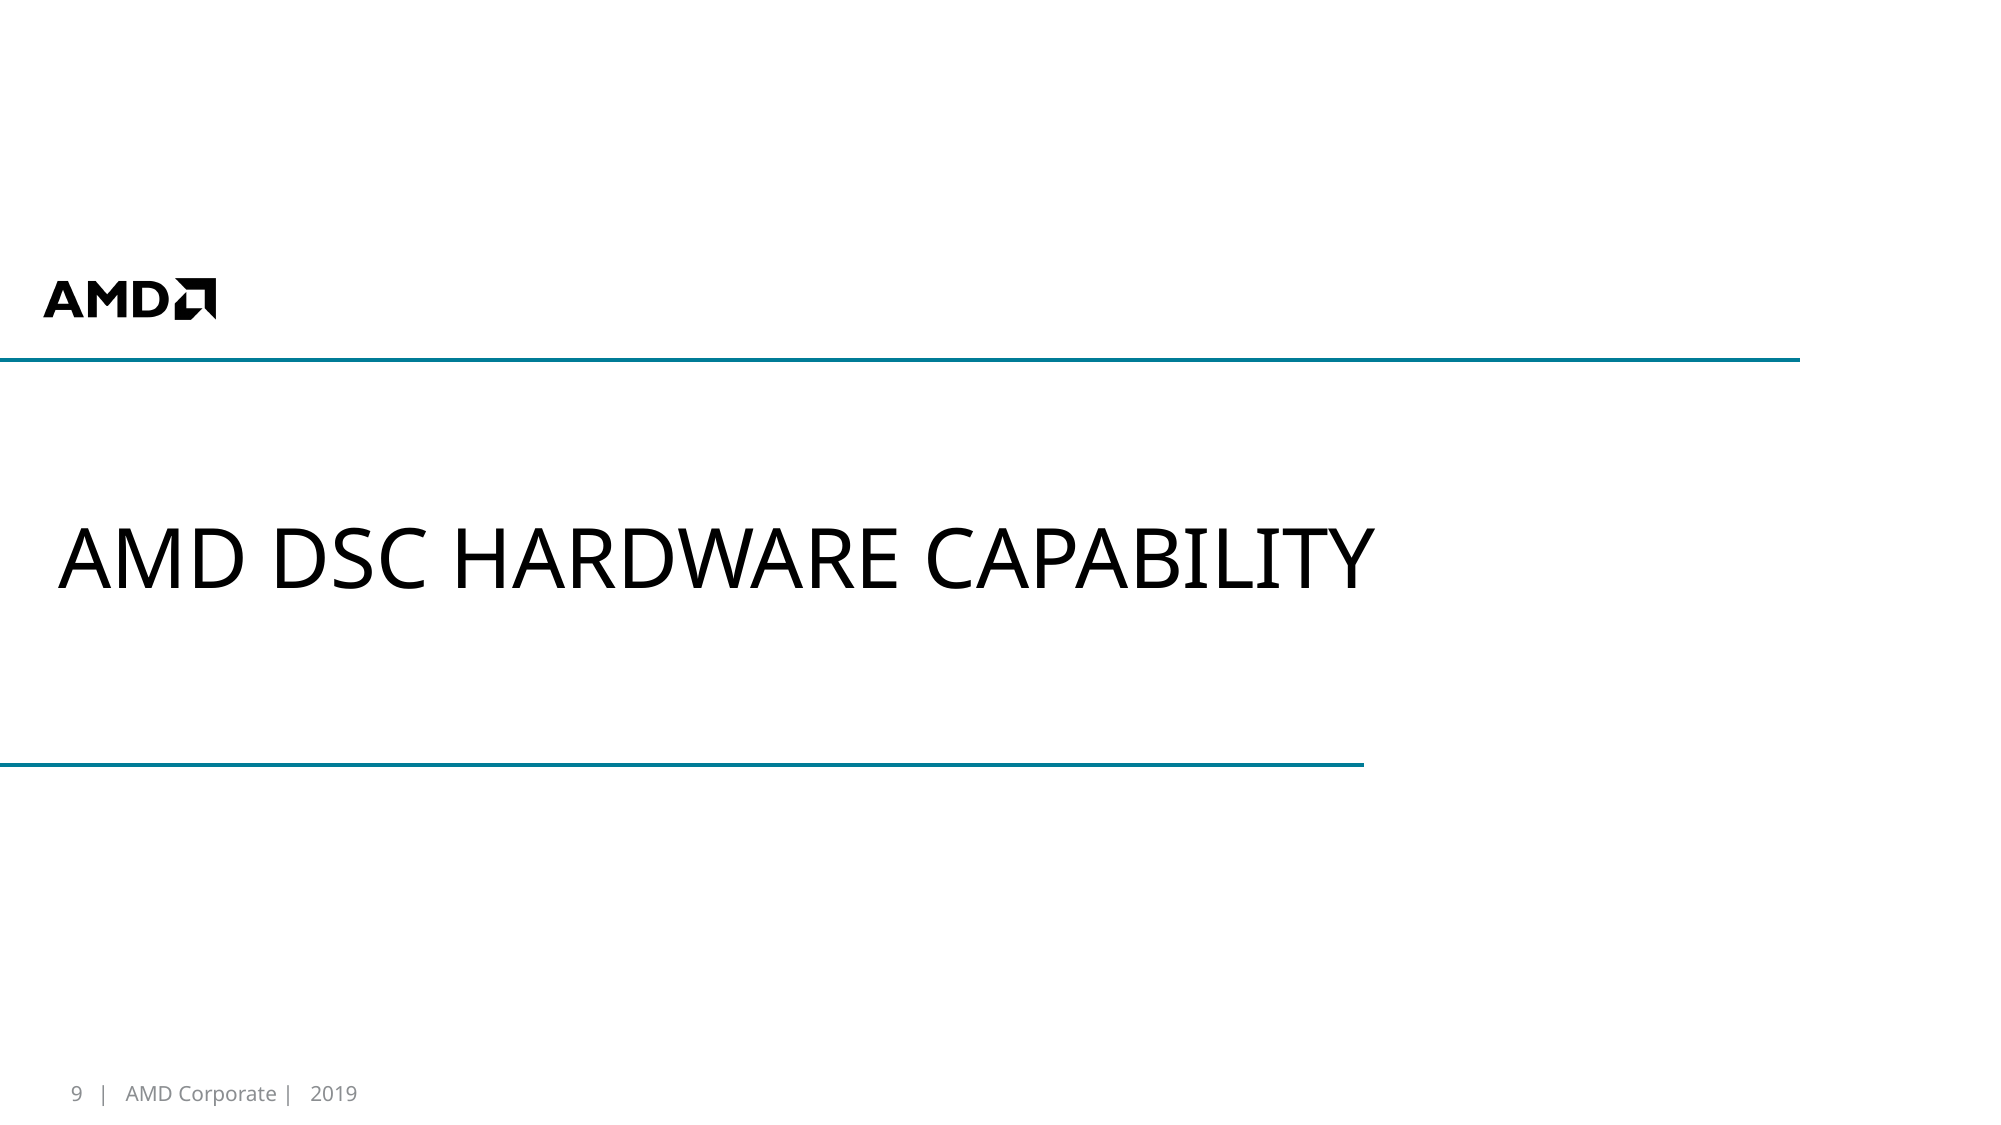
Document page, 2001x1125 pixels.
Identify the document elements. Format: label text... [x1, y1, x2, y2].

footer | AMD Corporate | 2019 [98, 1065, 773, 1125]
picture [43, 278, 216, 320]
slide_number 9 [0, 1065, 98, 1125]
title AMD DSC HARDWARE CAPABILITY [43, 395, 1957, 728]
